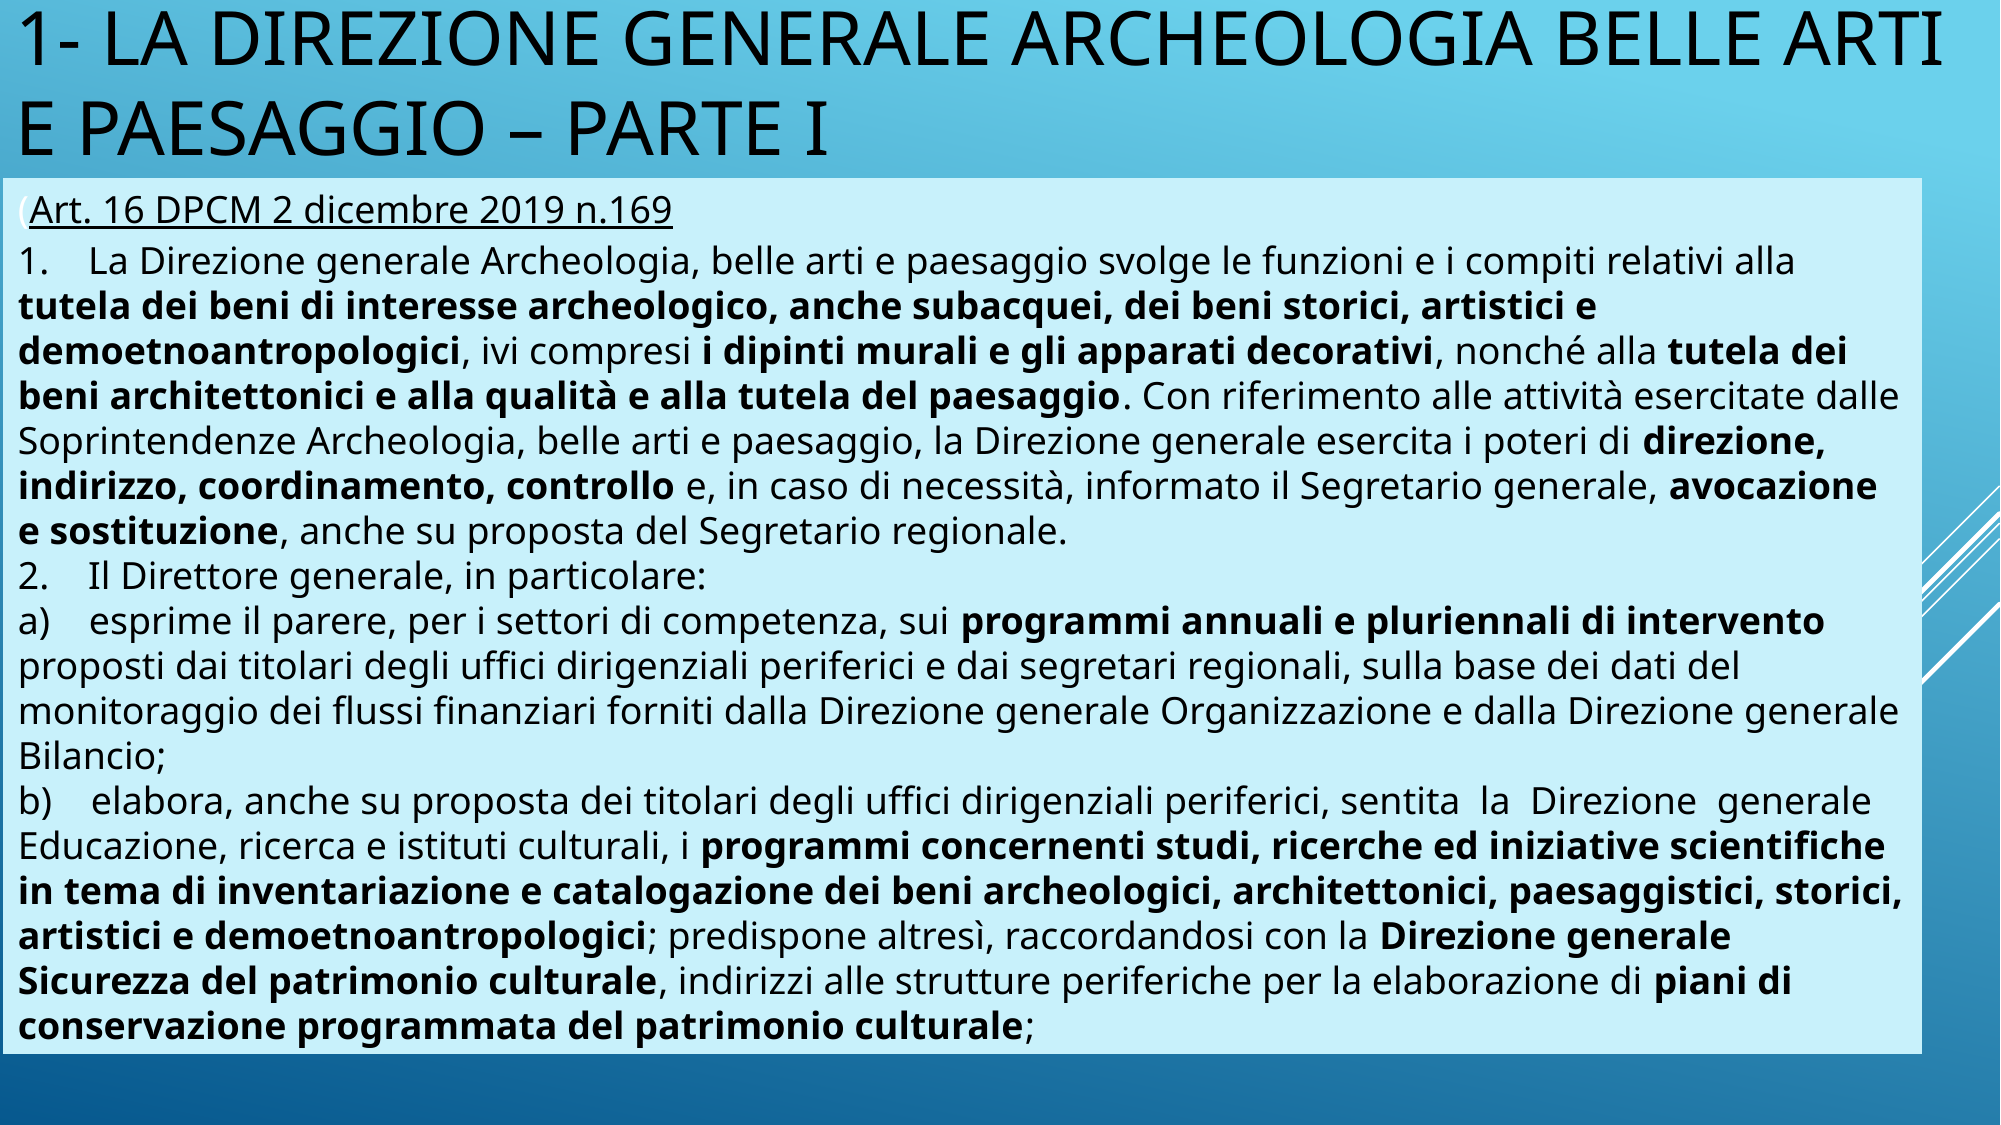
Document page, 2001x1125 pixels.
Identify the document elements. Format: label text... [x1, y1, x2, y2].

text_box (Art. 16 DPCM 2 dicembre 2019 n.169 1. La Direzione generale Archeologia, belle arti e paesaggio svolge le funzioni e i compiti relativi alla tutela dei beni di interesse archeologico, anche subacquei, dei beni storici, artistici e demoetnoantropologici, ivi compresi i dipinti murali e gli apparati decorativi, nonché alla tutela dei beni architettonici e alla qualità e alla tutela del paesaggio. Con riferimento alle attività esercitate dalle Soprintendenze Archeologia, belle arti e paesaggio, la Direzione generale esercita i poteri di direzione, indirizzo, coordinamento, controllo e, in caso di necessità, informato il Segretario generale, avocazione e sostituzione, anche su proposta del Segretario regionale. 2. Il Direttore generale, in particolare: a) esprime il parere, per i settori di competenza, sui programmi annuali e pluriennali di intervento proposti dai titolari degli uffici dirigenziali periferici e dai segretari regionali, sulla base dei dati del monitoraggio dei flussi finanziari forniti dalla Direzione generale Organizzazione e dalla Direzione generale Bilancio; b) elabora, anche su proposta dei titolari degli uffici dirigenziali periferici, sentita la Direzione generale Educazione, ricerca e istituti culturali, i programmi concernenti studi, ricerche ed iniziative scientifiche in tema di inventariazione e catalogazione dei beni archeologici, architettonici, paesaggistici, storici, artistici e demoetnoantropologici; predispone altresì, raccordandosi con la Direzione generale Sicurezza del patrimonio culturale, indirizzi alle strutture periferiche per la elaborazione di piani di conservazione programmata del patrimonio culturale; [3, 178, 1922, 1054]
title 1- LA DIREZIONE GENERALE ARCHEOLOGIA BELLE ARTI E PAESAGGIO – parte I [0, 0, 2000, 179]
